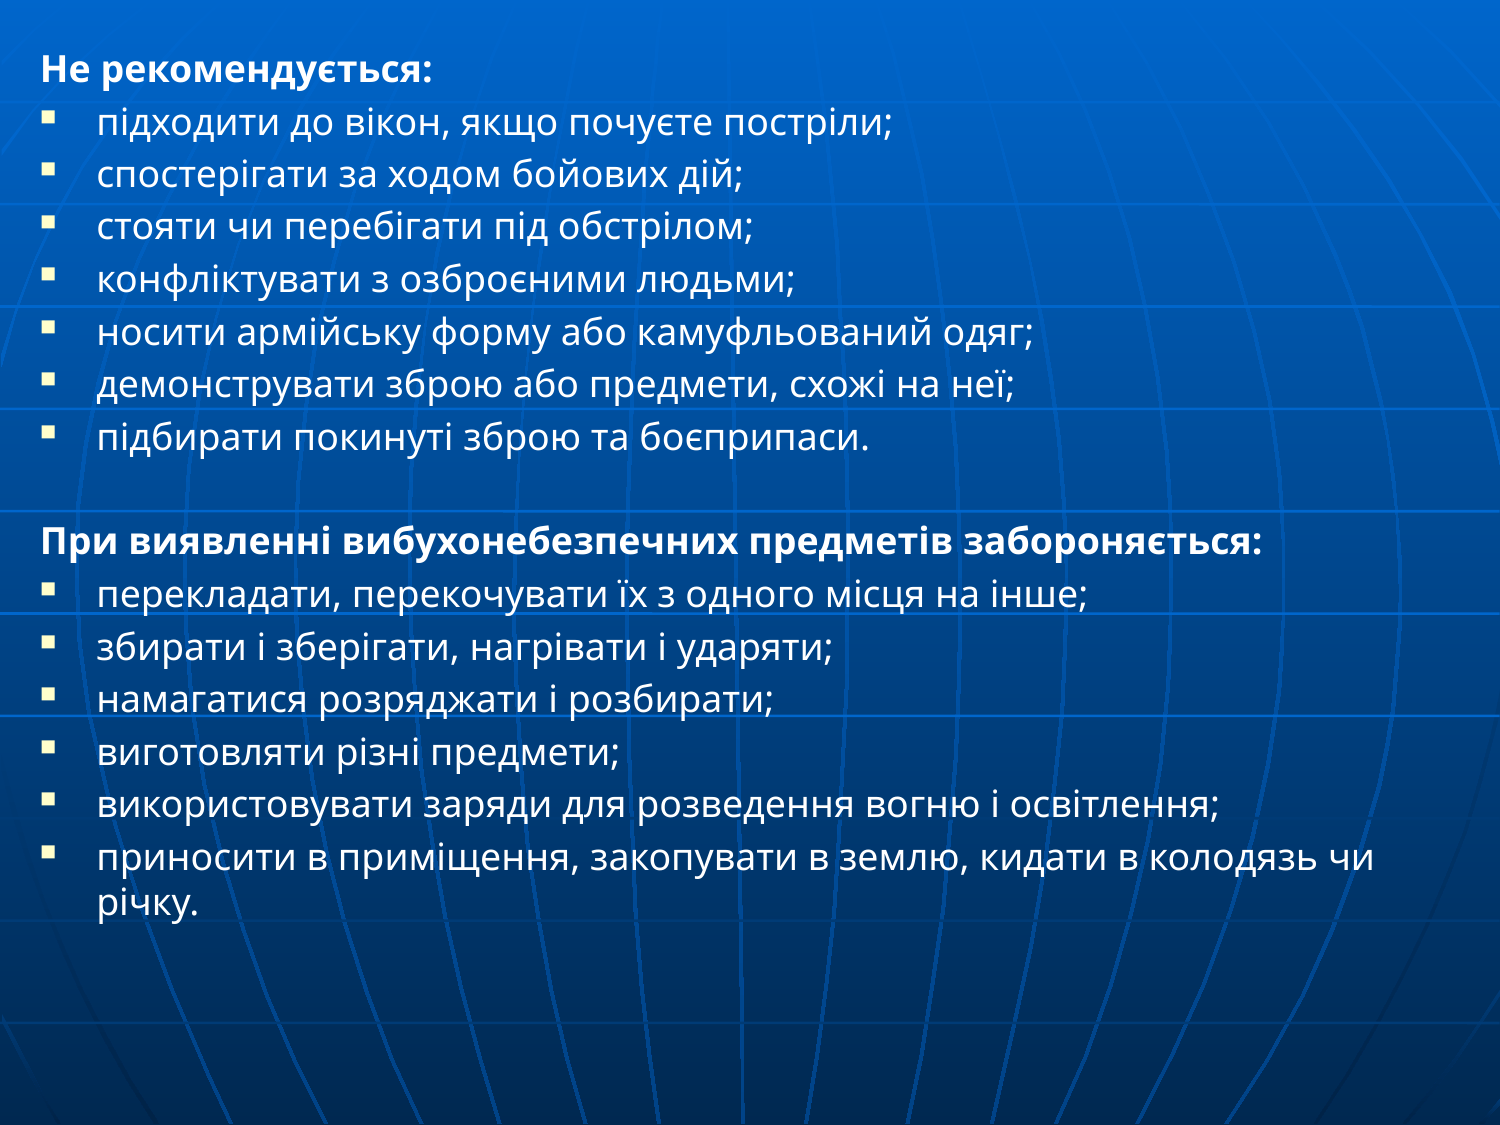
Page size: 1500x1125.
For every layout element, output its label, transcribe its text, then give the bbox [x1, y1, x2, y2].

list Не рекомендується: підходити до вікон, якщо почуєте постріли; спостерігати за ходом бойових дій; стояти чи перебігати під обстрілом; конфліктувати з озброєними людьми; носити армійську форму або камуфльований одяг; демонструвати зброю або предмети, схожі на неї; підбирати покинуті зброю та боєприпаси. При виявленні вибухонебезпечних предметів забороняється: перекладати, перекочувати їх з одного місця на інше; збирати і зберігати, нагрівати і ударяти; намагатися розряджати і розбирати; виготовляти різні предмети; використовувати заряди для розведення вогню і освітлення; приносити в приміщення, закопувати в землю, кидати в колодязь чи річку. [24, 37, 1425, 1006]
